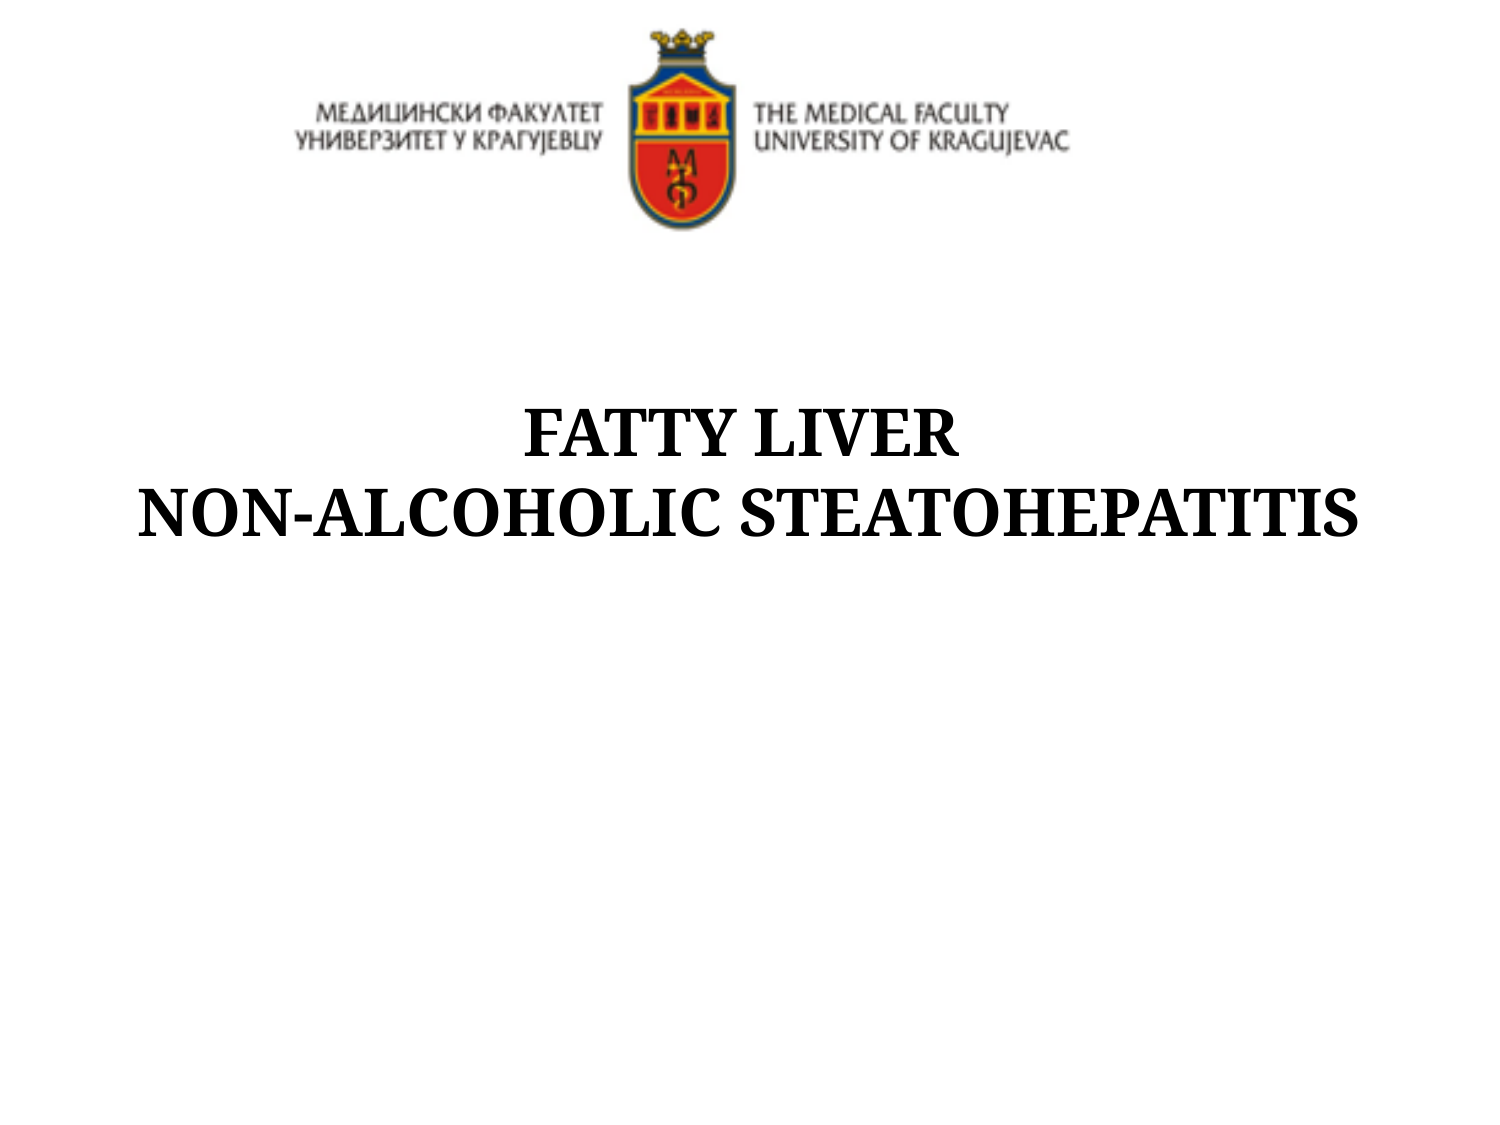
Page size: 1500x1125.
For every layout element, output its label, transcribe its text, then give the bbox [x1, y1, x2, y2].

picture [143, 24, 1284, 263]
title FATTY LIVER NON-ALCOHOLIC STEATOHEPATITIS [112, 349, 1388, 591]
